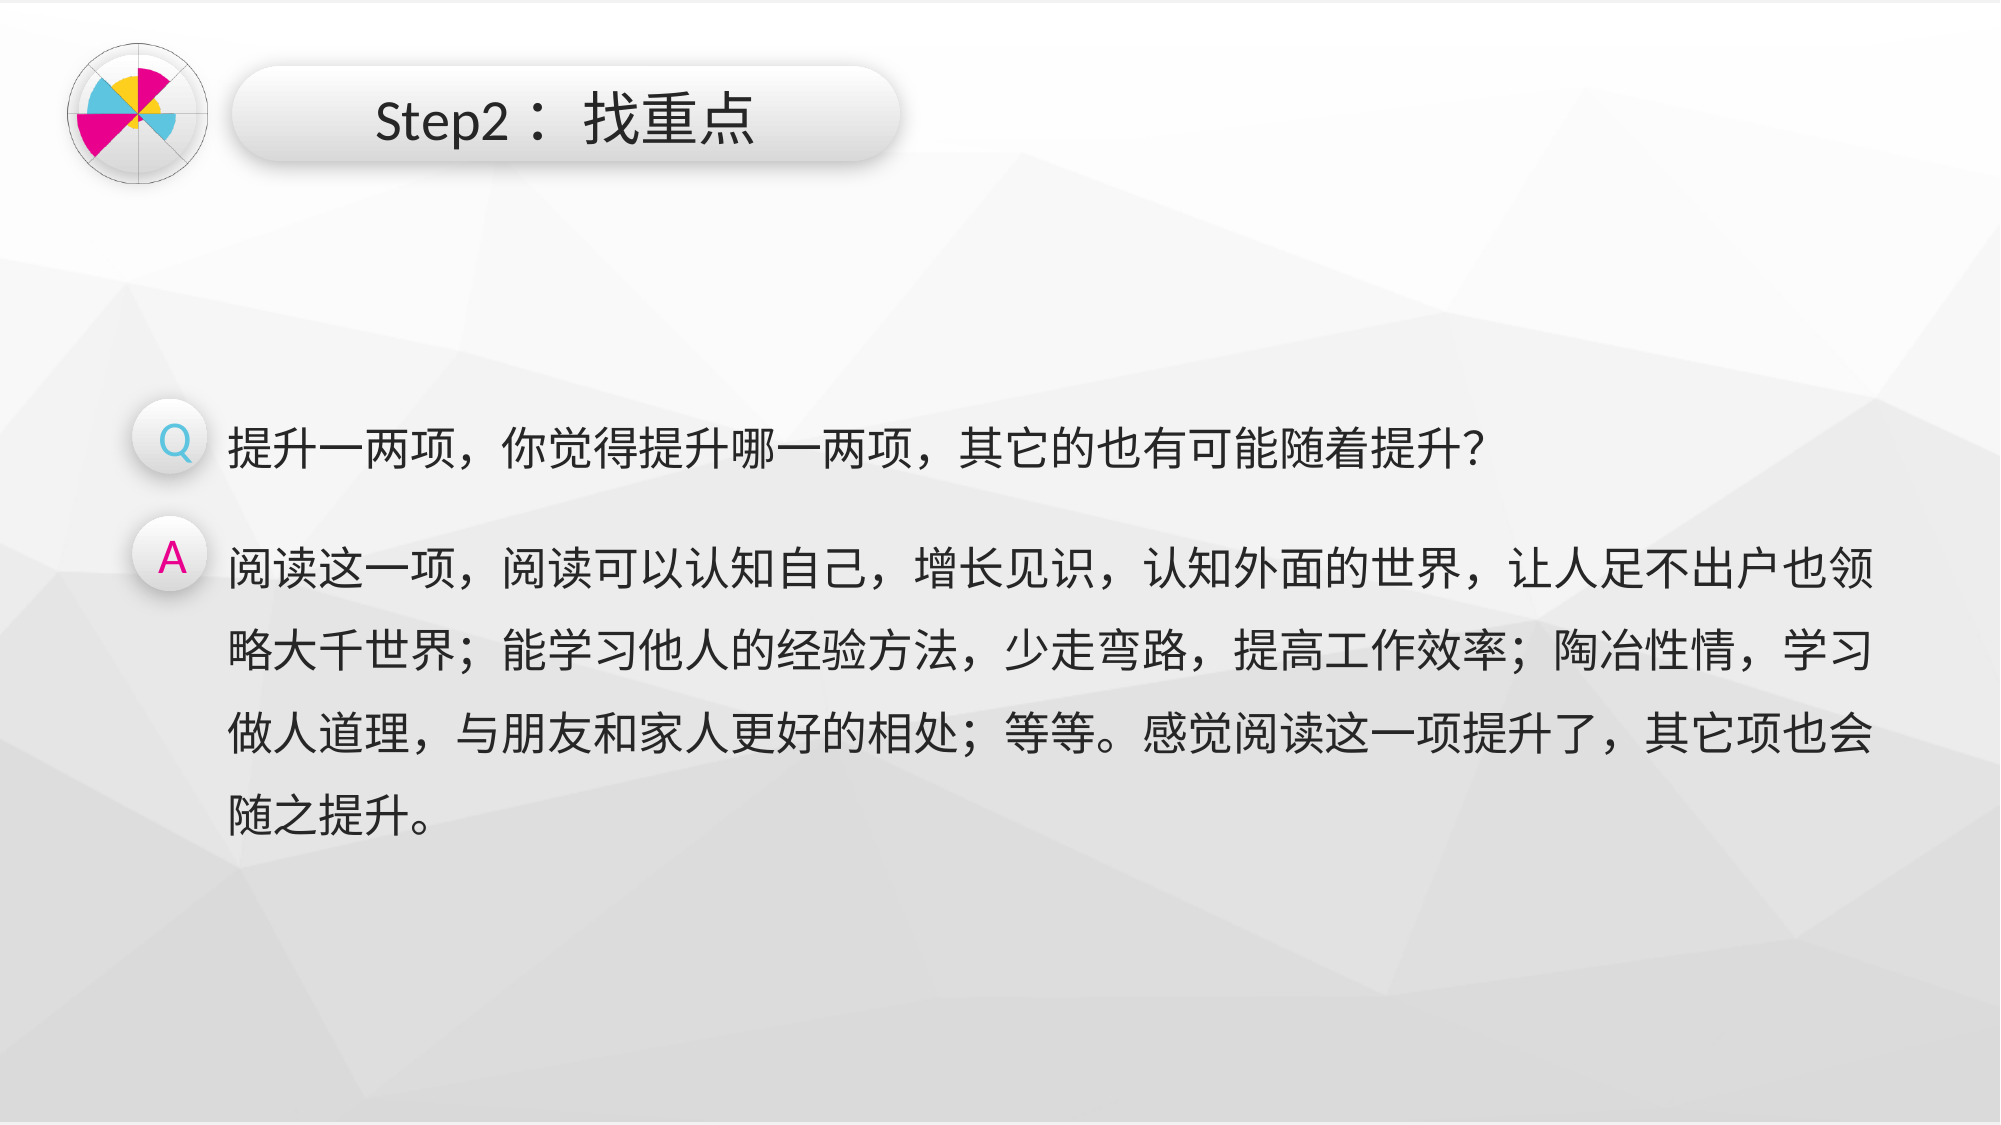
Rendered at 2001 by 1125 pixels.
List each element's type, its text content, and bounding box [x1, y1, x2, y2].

text_box Step2：找重点 [360, 75, 772, 160]
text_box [67, 43, 208, 184]
picture [0, 3, 2000, 1122]
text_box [132, 384, 1933, 846]
text_box [231, 65, 901, 163]
